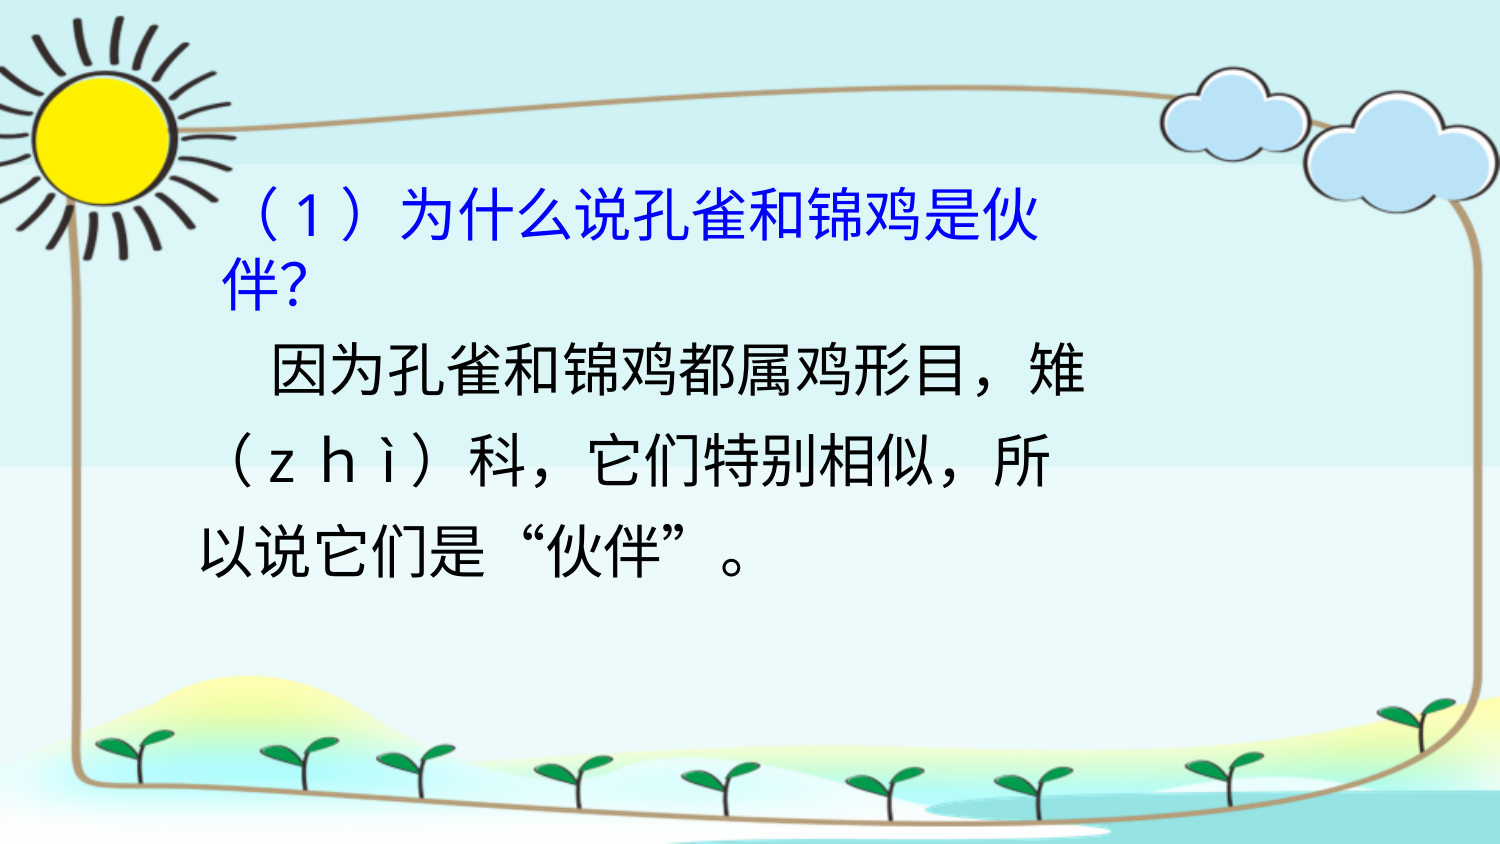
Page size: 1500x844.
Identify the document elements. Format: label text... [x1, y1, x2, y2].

text_box （1）为什么说孔雀和锦鸡是伙伴？ [206, 170, 1112, 304]
picture [0, 0, 1500, 844]
text_box 因为孔雀和锦鸡都属鸡形目，雉（zｈì）科，它们特别相似，所以说它们是“伙伴”。 [181, 304, 1112, 593]
